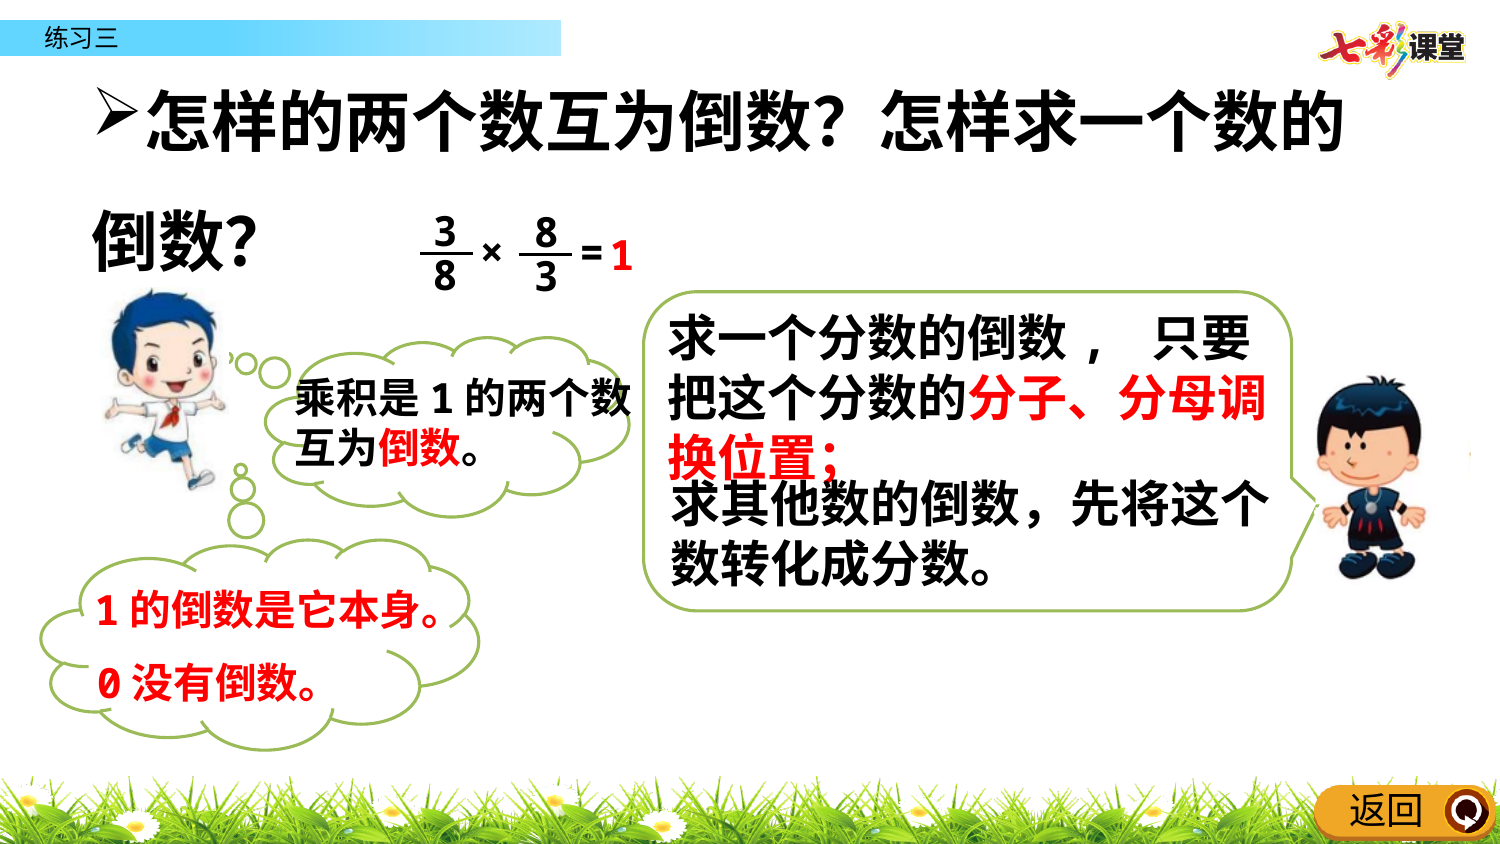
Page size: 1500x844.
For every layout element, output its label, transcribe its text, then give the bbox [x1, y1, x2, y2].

text_box 乘积是1的两个数 互为倒数。 [279, 364, 638, 479]
text_box [235, 351, 290, 390]
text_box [519, 198, 573, 309]
text_box [263, 400, 279, 476]
text_box 怎样的两个数互为倒数？怎样求一个数的倒数？ [76, 32, 1412, 287]
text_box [643, 291, 1471, 612]
text_box 1 [594, 221, 650, 286]
text_box [38, 595, 481, 753]
picture [0, 776, 1500, 844]
text_box [91, 537, 458, 576]
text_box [418, 197, 474, 308]
text_box [226, 462, 266, 540]
text_box [311, 335, 606, 364]
text_box × = [577, 218, 620, 283]
picture [1316, 20, 1468, 80]
text_box [283, 479, 576, 520]
text_box 0没有倒数。 [82, 649, 356, 715]
text_box × = [479, 218, 514, 283]
picture [100, 286, 229, 493]
text_box 1的倒数是它本身。 [79, 576, 479, 642]
